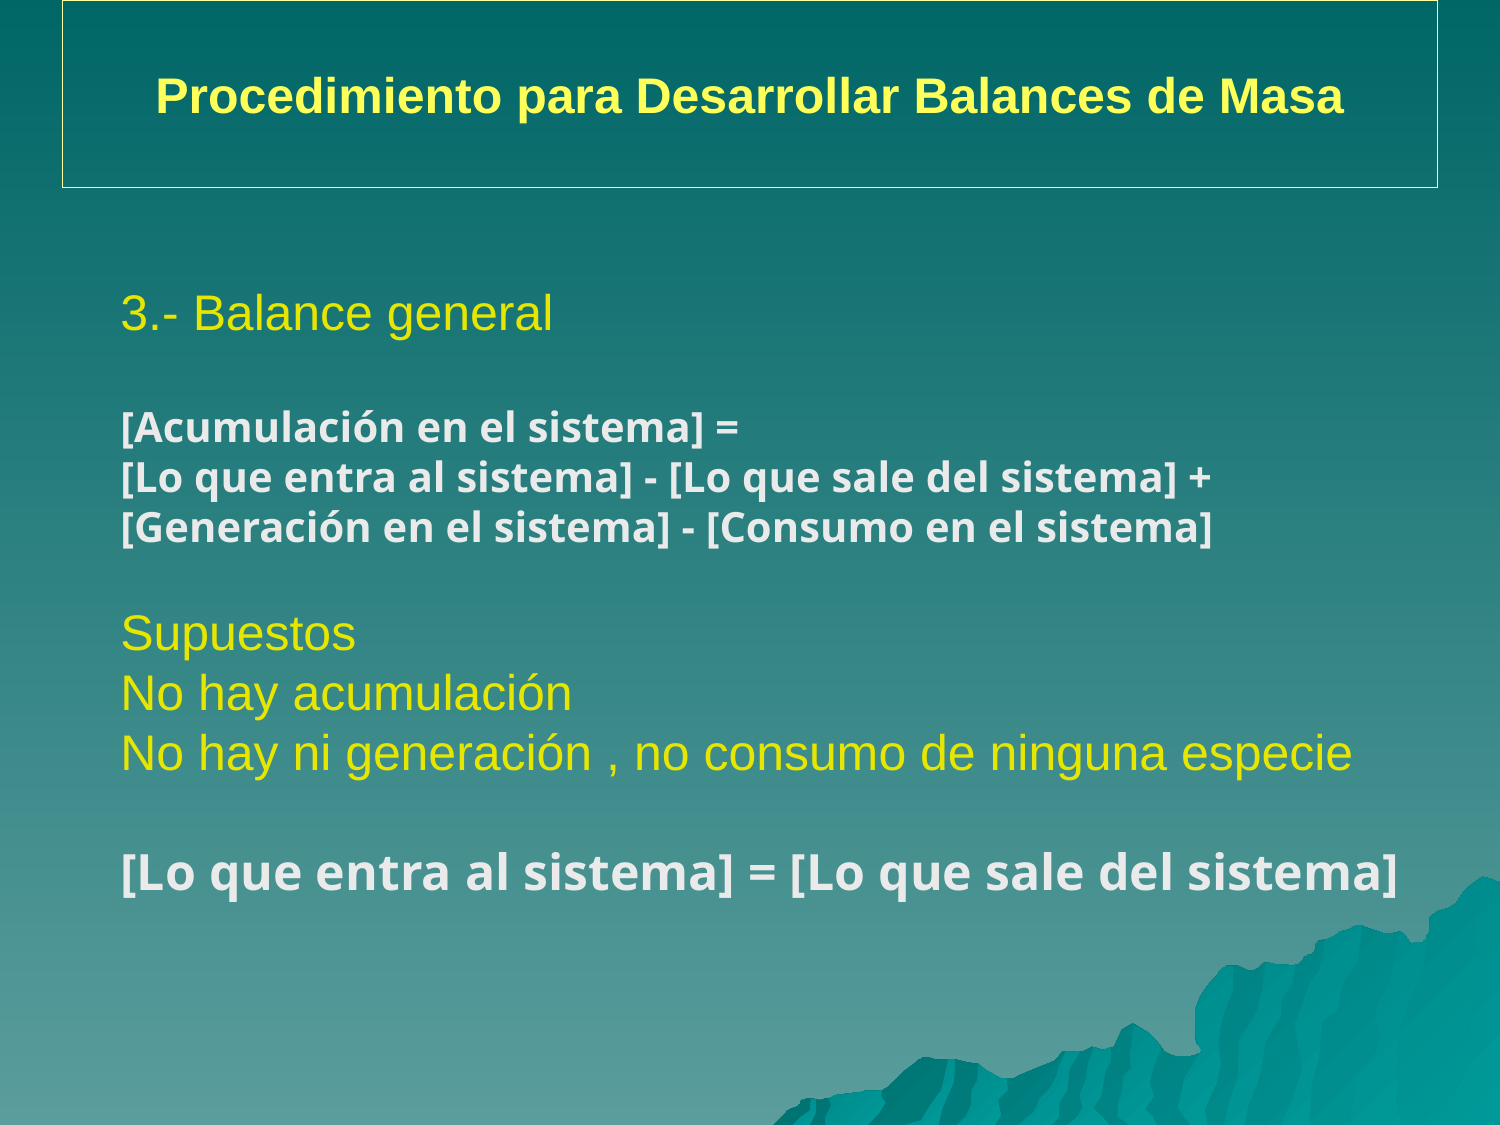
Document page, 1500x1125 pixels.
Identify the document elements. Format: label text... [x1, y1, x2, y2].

title Procedimiento para Desarrollar Balances de Masa [62, 0, 1438, 188]
text_box 3.- Balance general [Acumulación en el sistema] = [Lo que entra al sistema] - [Lo que sale del sistema] + [Generación en el sistema] - [Consumo en el sistema] Supuestos No hay acumulación No hay ni generación , no consumo de ninguna especie [Lo que entra al sistema] = [Lo que sale del sistema] [105, 272, 1442, 968]
